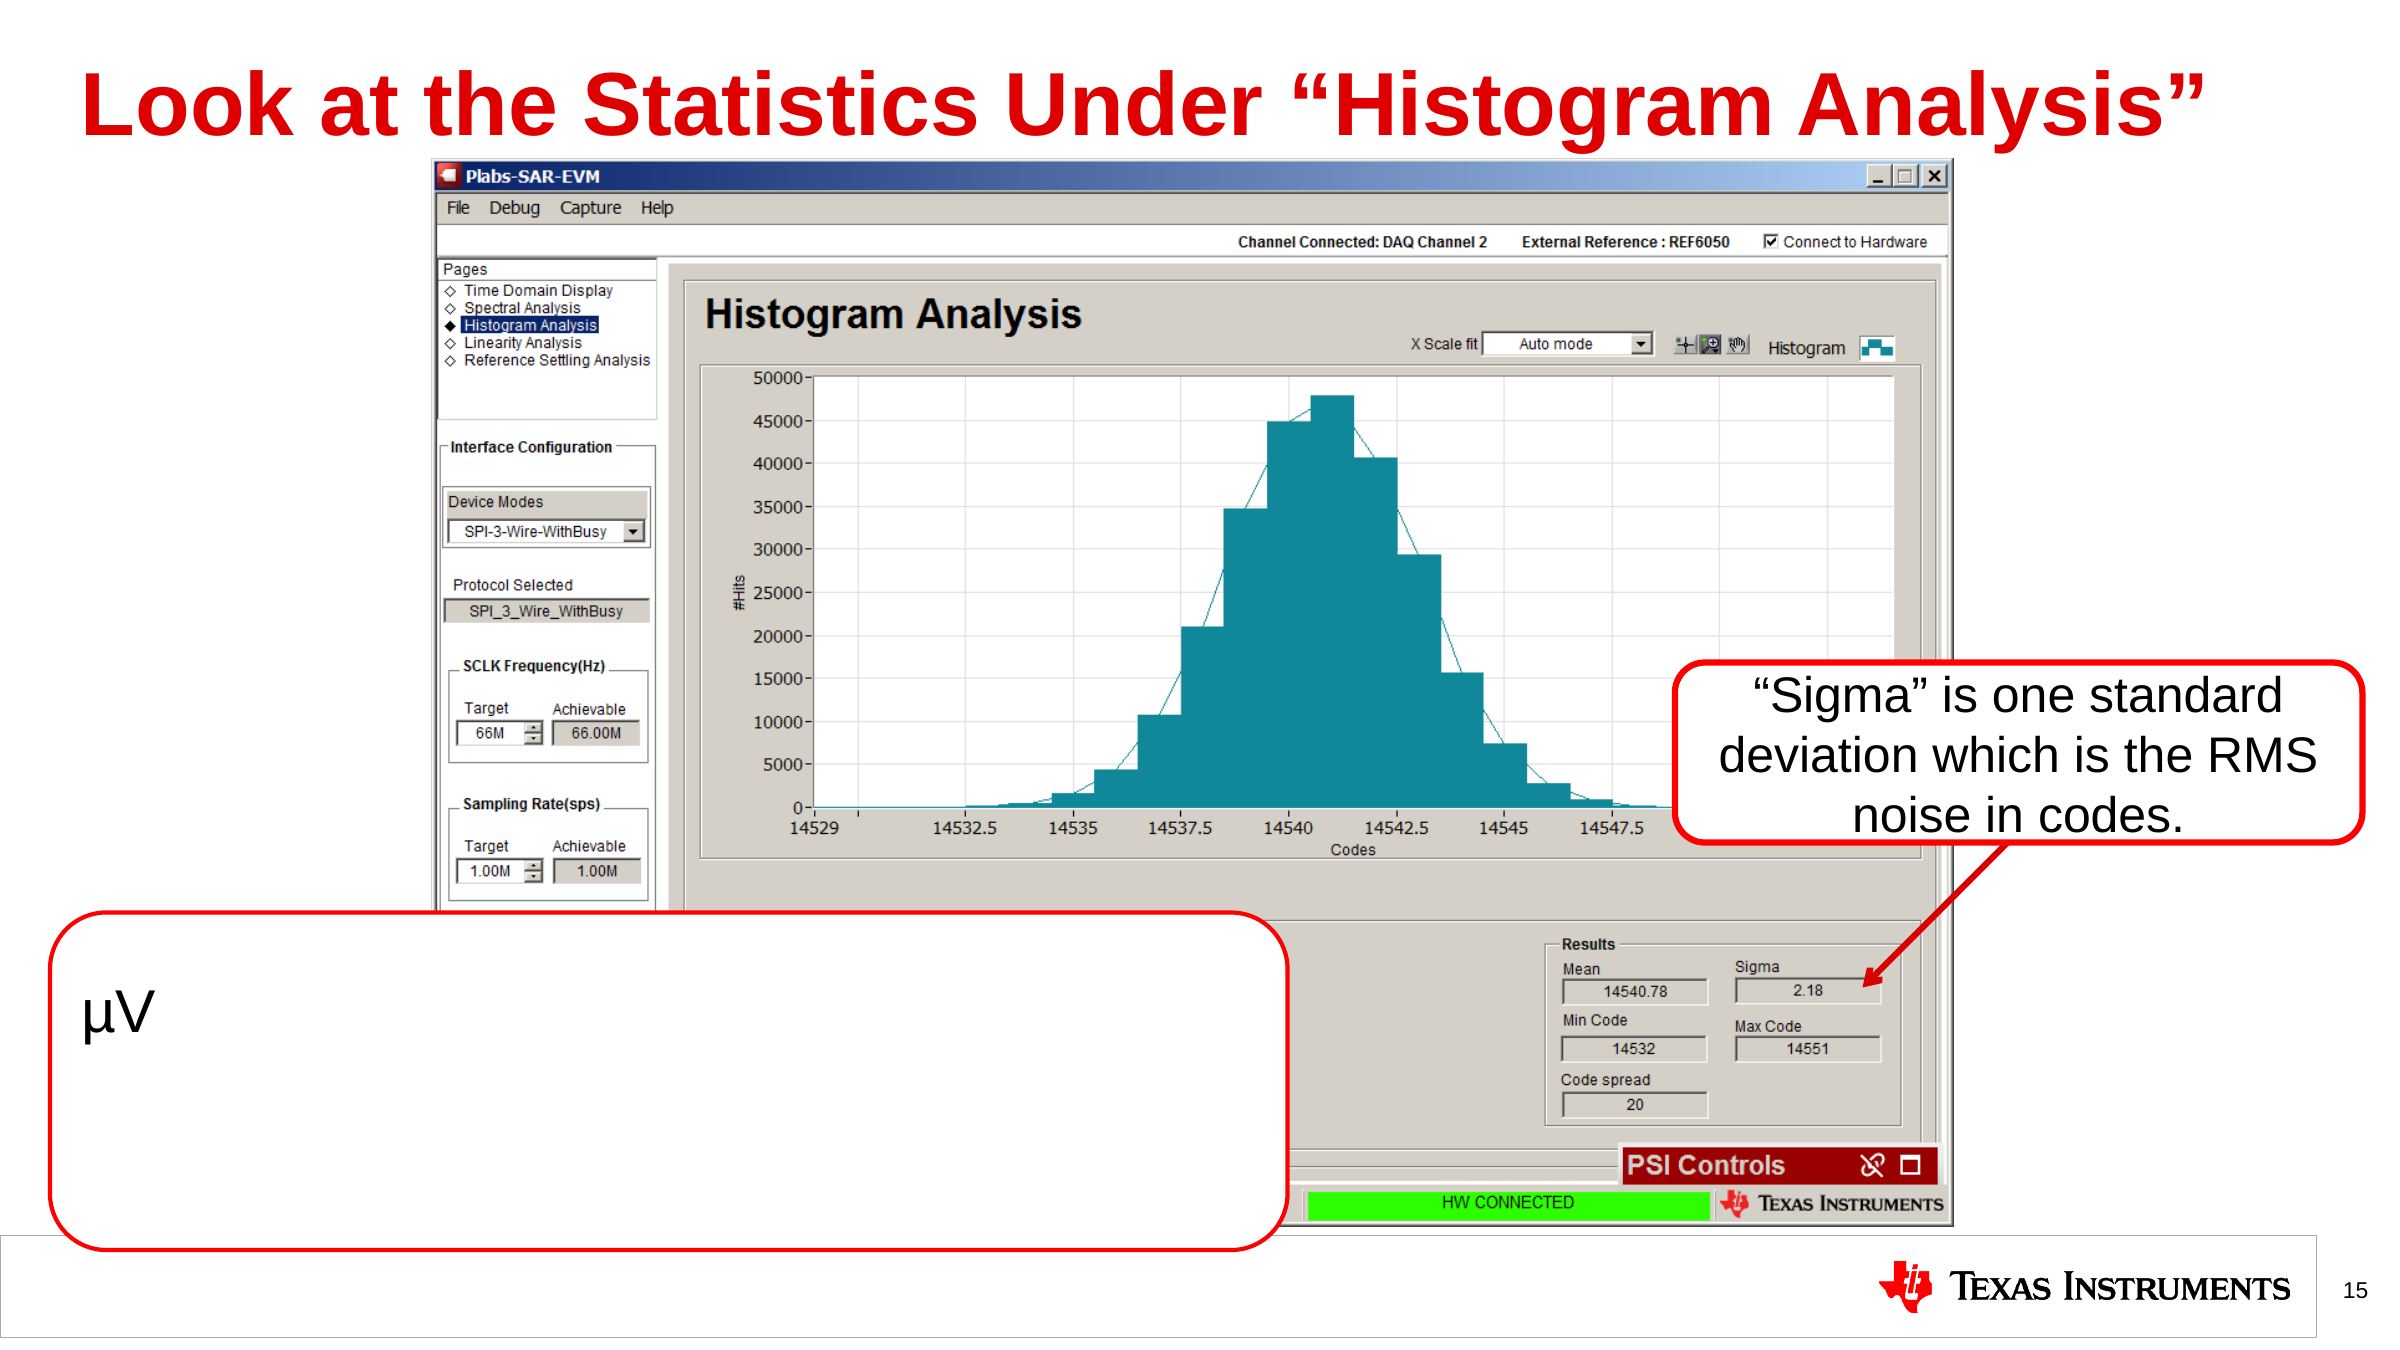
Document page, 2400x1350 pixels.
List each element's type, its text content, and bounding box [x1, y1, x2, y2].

picture [1879, 1261, 2290, 1265]
picture [431, 157, 1954, 1228]
slide_number 15 [1828, 1265, 2389, 1307]
title Look at the Statistics Under “Histogram Analysis” [60, 27, 2282, 189]
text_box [1862, 787, 2063, 988]
text_box “Sigma” is one standard deviation which is the RMS noise in codes. [1958, 660, 2365, 845]
picture [1879, 1307, 2290, 1313]
